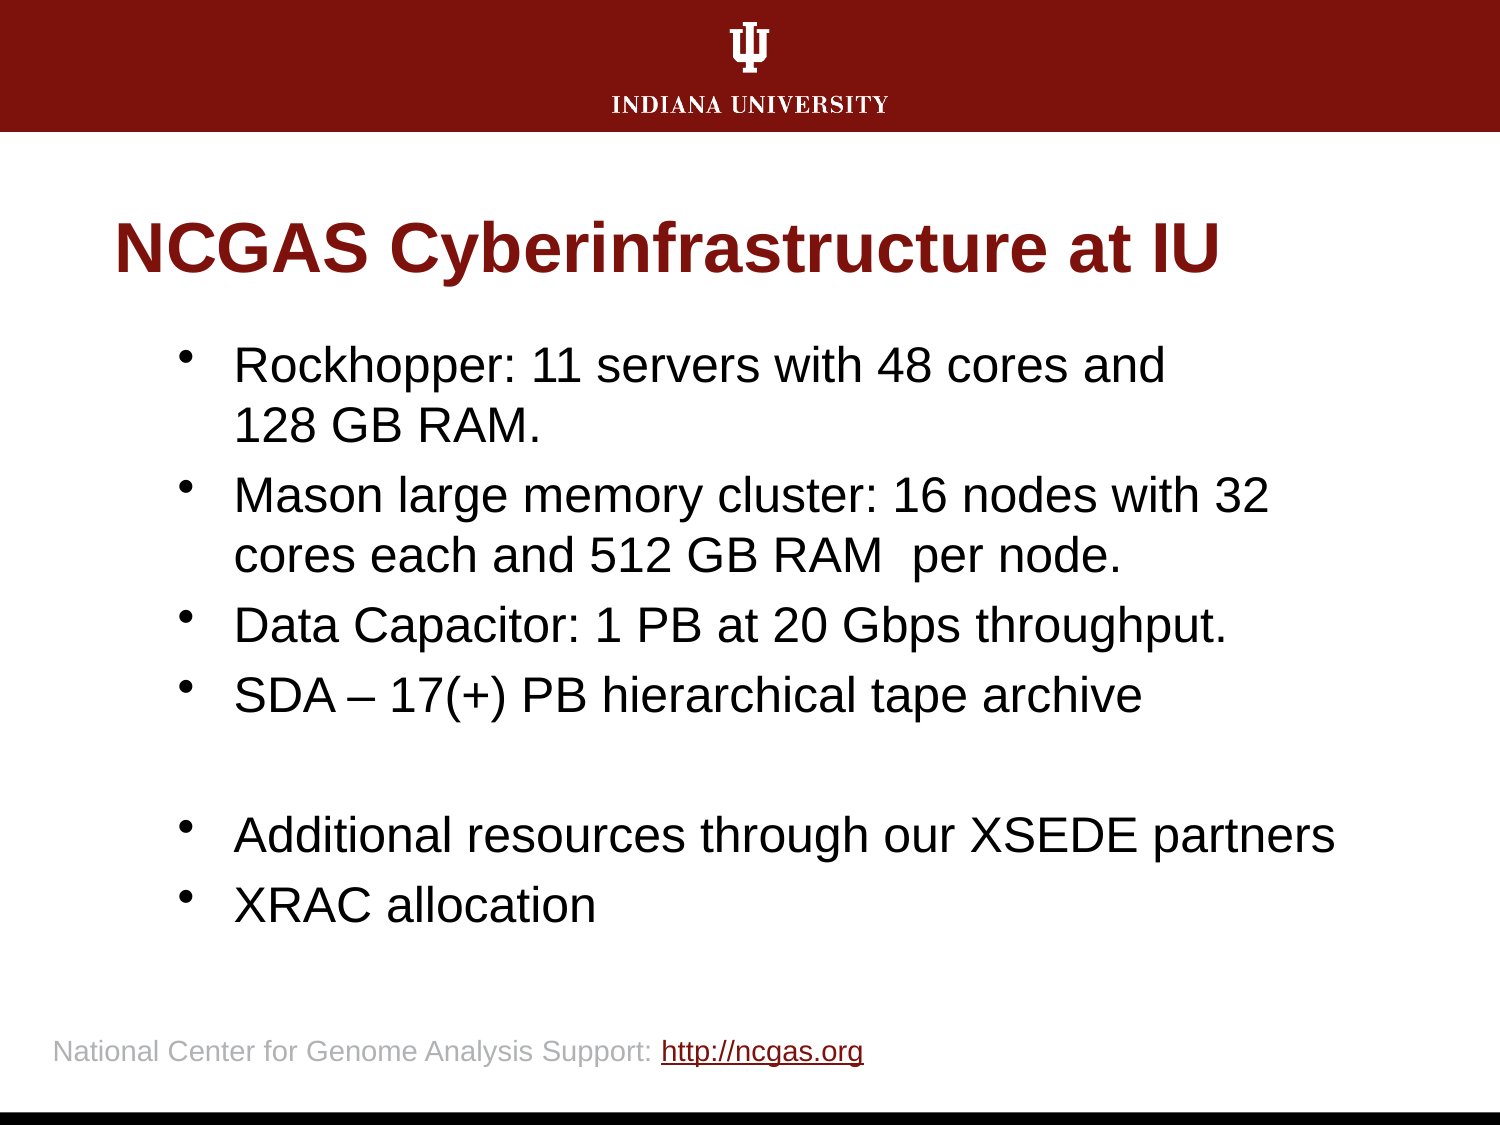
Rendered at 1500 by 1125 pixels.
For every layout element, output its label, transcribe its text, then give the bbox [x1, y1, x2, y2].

picture [612, 22, 888, 113]
list Rockhopper: 11 servers with 48 cores and 128 GB RAM. Mason large memory cluster: 16 nodes with 32 cores each and 512 GB RAM per node. Data Capacitor: 1 PB at 20 Gbps throughput. SDA – 17(+) PB hierarchical tape archive Additional resources through our XSEDE partners XRAC allocation [162, 324, 1417, 988]
title NCGAS Cyberinfrastructure at IU [99, 149, 1379, 338]
footer National Center for Genome Analysis Support: http://ncgas.org [37, 1025, 988, 1075]
